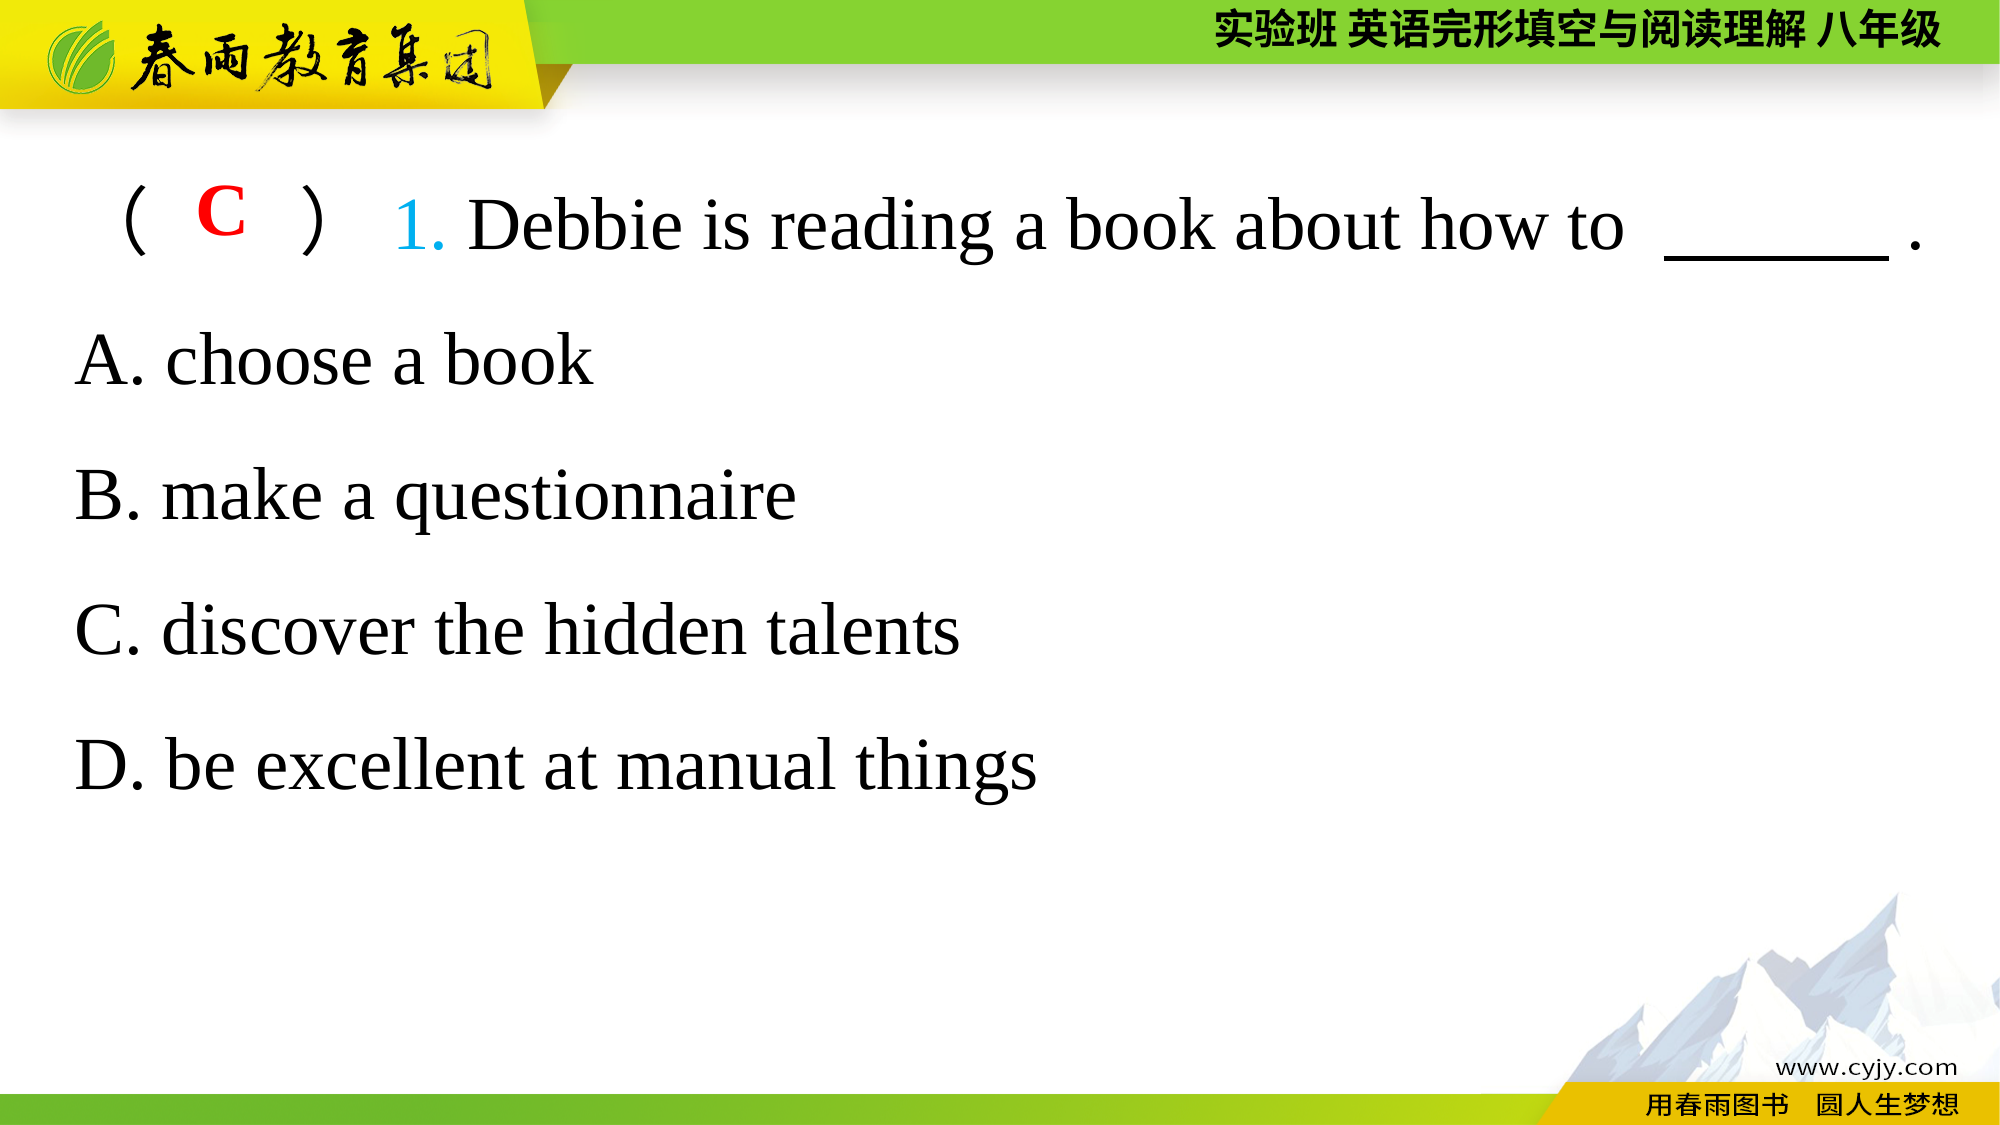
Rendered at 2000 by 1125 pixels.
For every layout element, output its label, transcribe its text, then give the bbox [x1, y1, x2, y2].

text_box C [180, 153, 265, 258]
list （ ）1. Debbie is reading a book about how to . A. choose a book B. make a questionnaire C. discover the hidden talents D. be excellent at manual things [59, 122, 1944, 820]
picture [0, 0, 2000, 1125]
